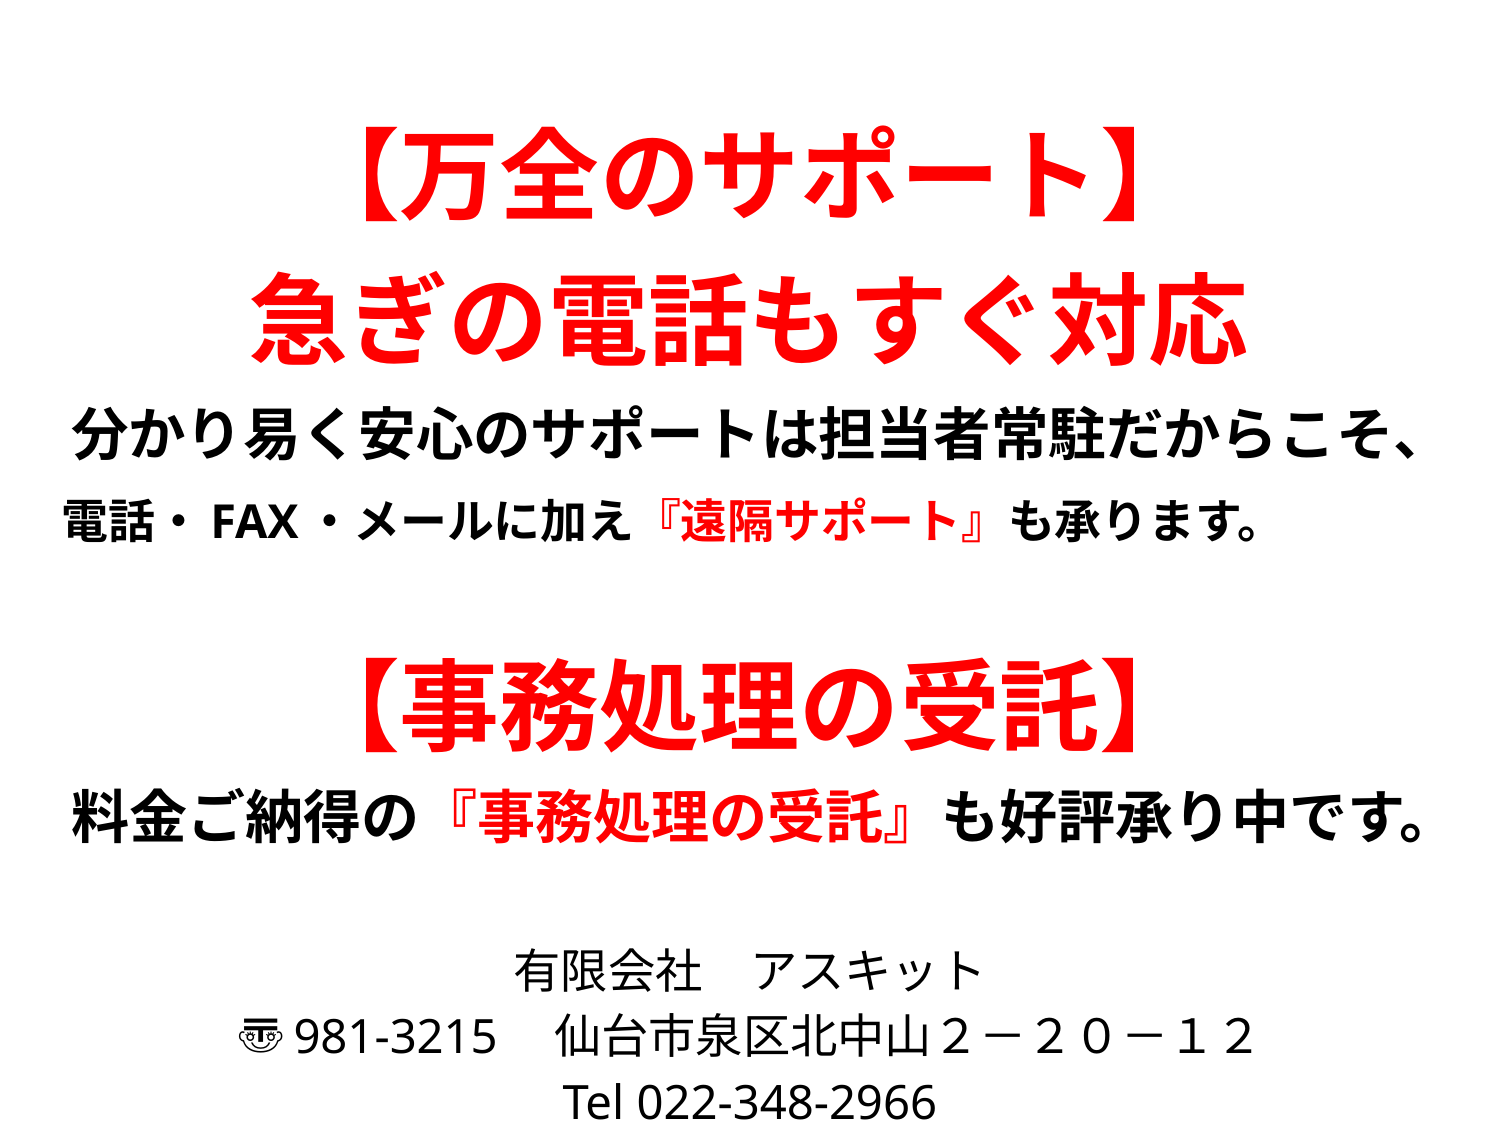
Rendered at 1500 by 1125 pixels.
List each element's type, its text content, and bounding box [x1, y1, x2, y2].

text_box 【事務処理の受託】 [0, 649, 1500, 765]
text_box 電話・FAX・メールに加え『遠隔サポート』も承ります。 [0, 490, 1500, 584]
text_box 〠981-3215 仙台市泉区北中山２－２０－１２ [0, 1005, 1500, 1071]
text_box 【万全のサポート】 [0, 118, 1500, 234]
text_box Tel 022-348-2966 [0, 1071, 1500, 1125]
text_box 急ぎの電話もすぐ対応 [0, 263, 1499, 380]
text_box 料金ご納得の『事務処理の受託』も好評承り中です。 [0, 780, 1499, 874]
text_box 有限会社 アスキット [0, 939, 1500, 1005]
subtitle 分かり易く安心のサポートは担当者常駐だからこそ、 [0, 398, 1499, 490]
